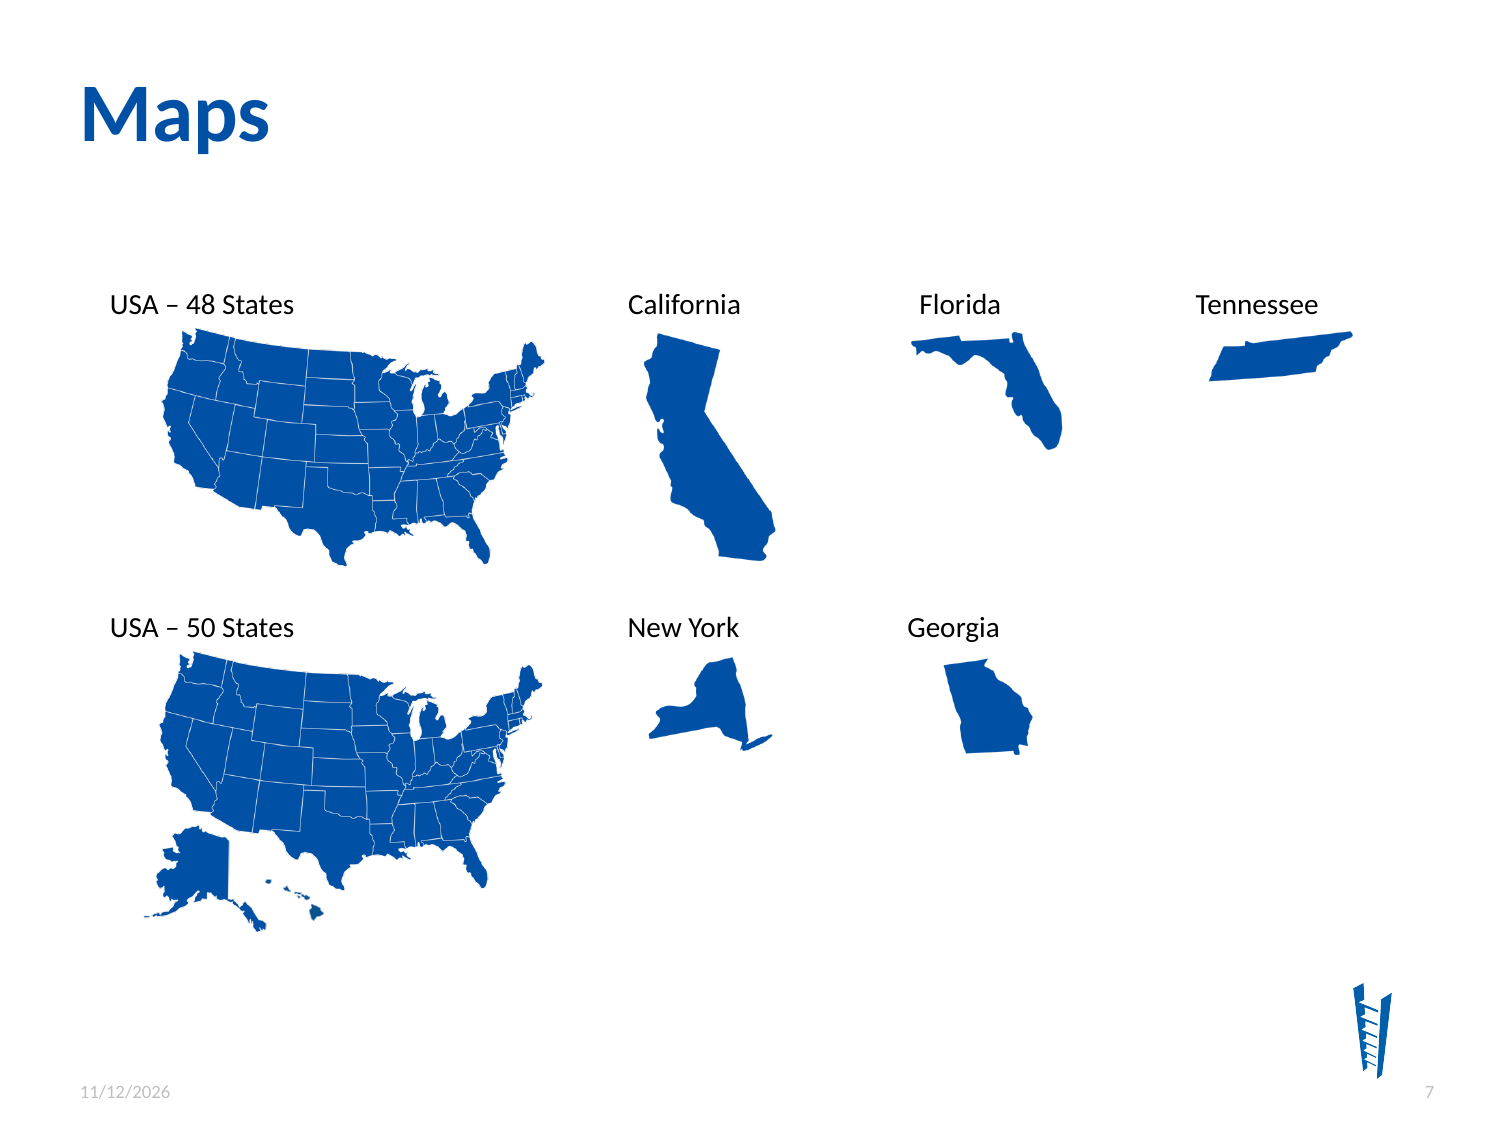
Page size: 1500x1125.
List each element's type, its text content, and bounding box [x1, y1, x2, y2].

text_box Florida [919, 285, 1076, 321]
picture [133, 639, 554, 945]
text_box New York [627, 608, 814, 644]
picture [1353, 983, 1392, 1079]
text_box USA – 48 States [109, 285, 369, 321]
picture [632, 318, 782, 576]
picture [1192, 312, 1367, 401]
text_box USA – 50 States [109, 608, 369, 644]
text_box California [628, 285, 815, 321]
picture [628, 639, 786, 770]
picture [141, 311, 562, 582]
picture [925, 639, 1048, 770]
text_box Tennessee [1195, 285, 1393, 321]
picture [901, 318, 1073, 464]
text_box Georgia [907, 608, 1074, 644]
title Maps [79, 44, 1391, 171]
